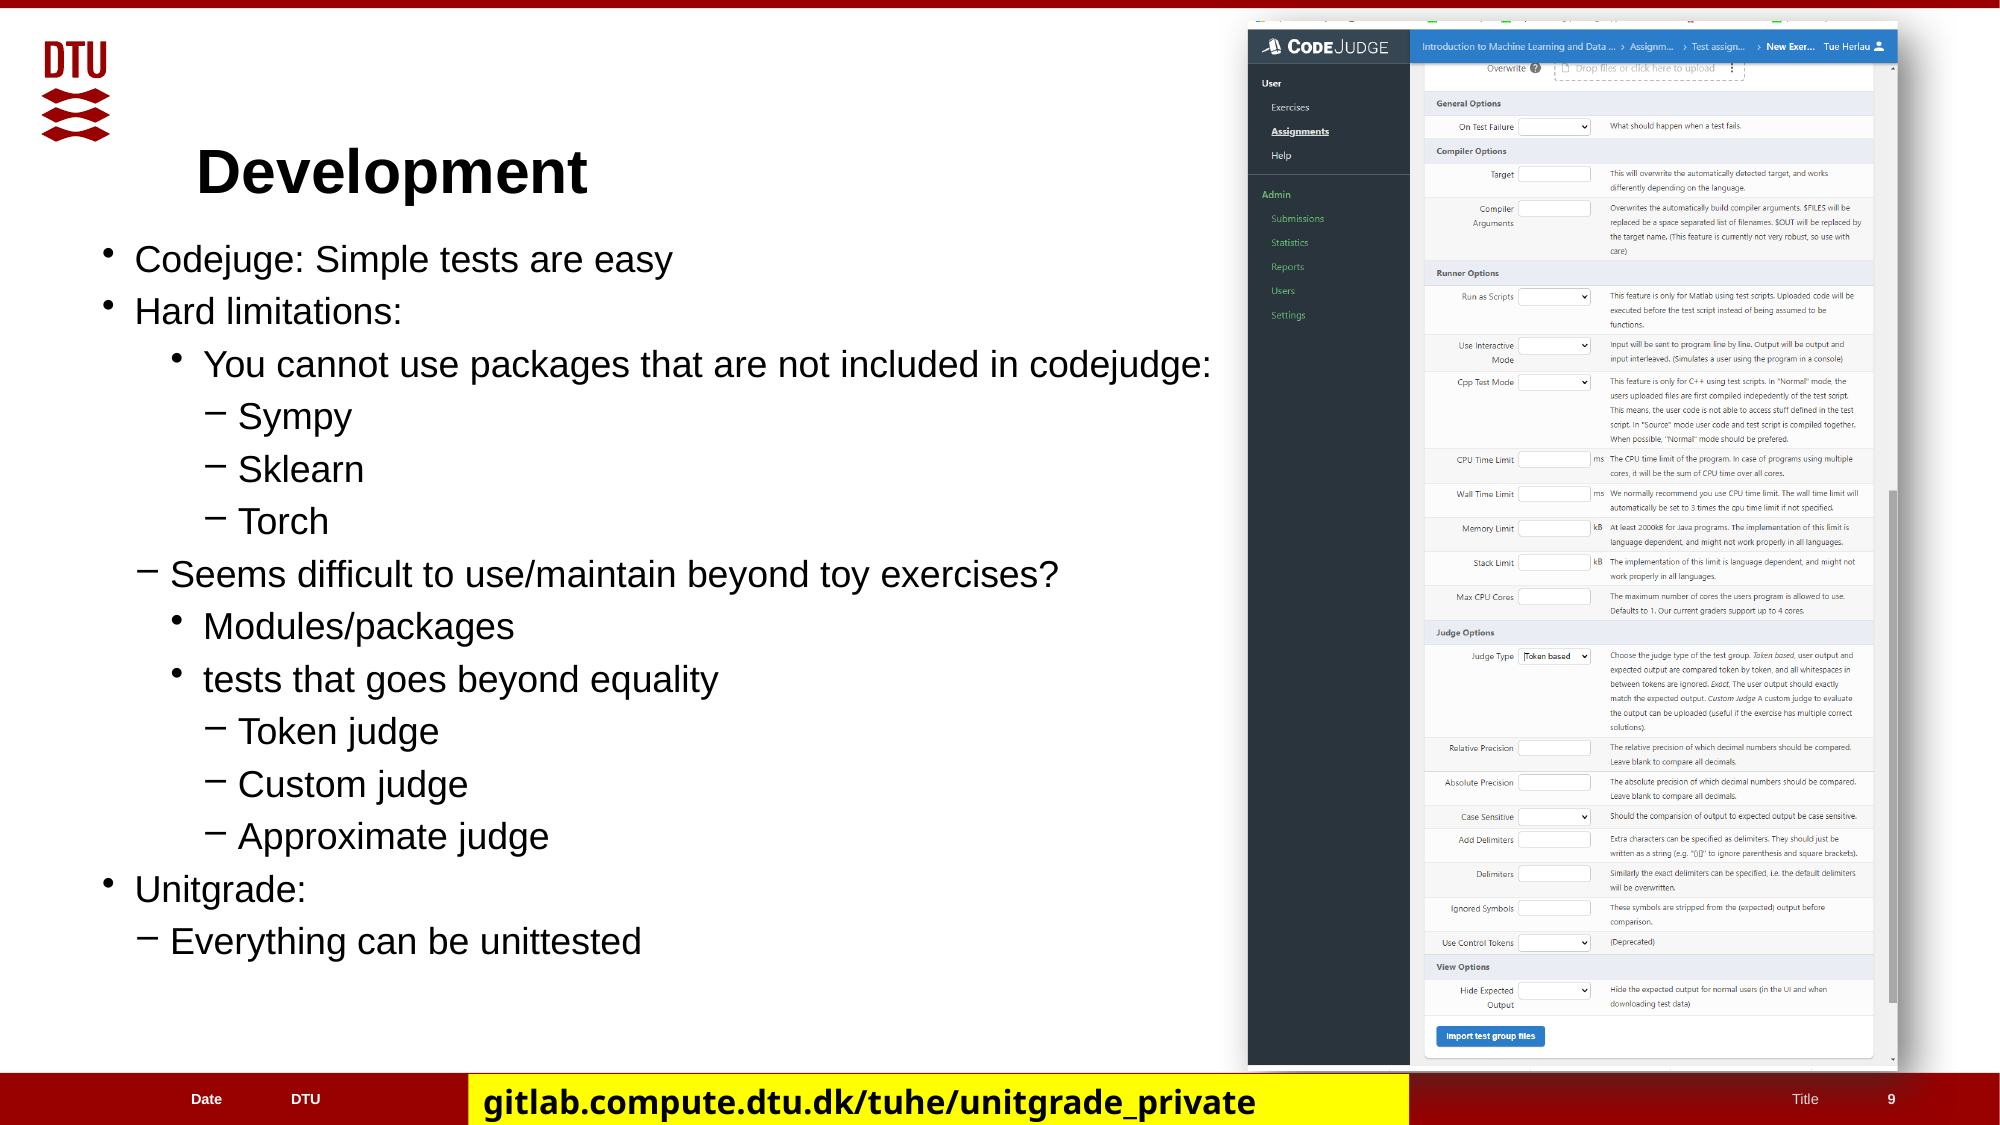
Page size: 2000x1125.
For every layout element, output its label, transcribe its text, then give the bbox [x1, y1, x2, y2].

list Codejuge: Simple tests are easy Hard limitations: You cannot use packages that are not included in codejudge: Sympy Sklearn Torch Seems difficult to use/maintain beyond toy exercises? Modules/packages tests that goes beyond equality Token judge Custom judge Approximate judge Unitgrade: Everything can be unittested [102, 235, 1225, 980]
title Development [196, 46, 1234, 207]
slide_number 9 [1887, 1073, 1959, 1125]
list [1247, 21, 1898, 1071]
text_box gitlab.compute.dtu.dk/tuhe/unitgrade_private [468, 1074, 1410, 1125]
